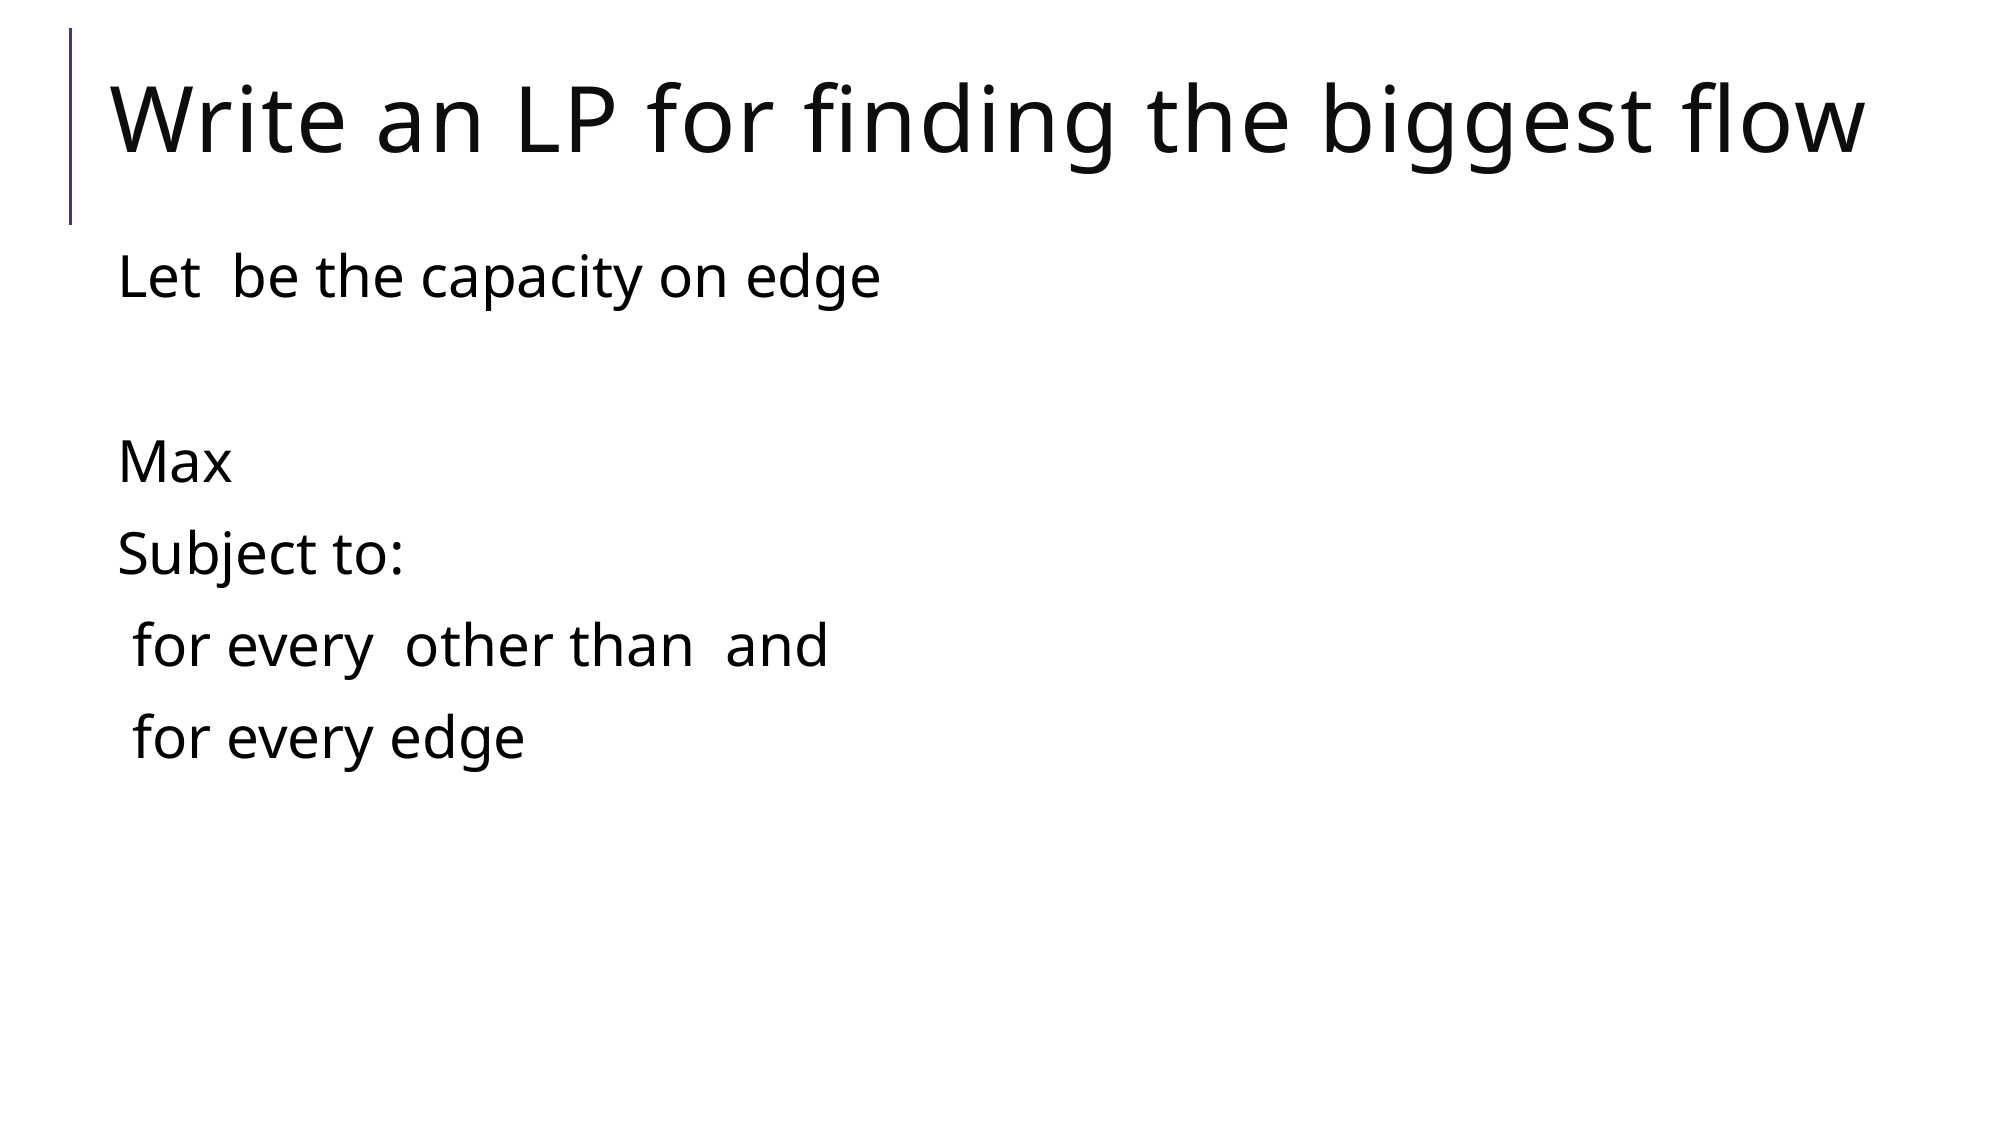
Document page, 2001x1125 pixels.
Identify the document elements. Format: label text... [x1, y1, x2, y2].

title Write an LP for finding the biggest flow [94, 43, 1930, 210]
